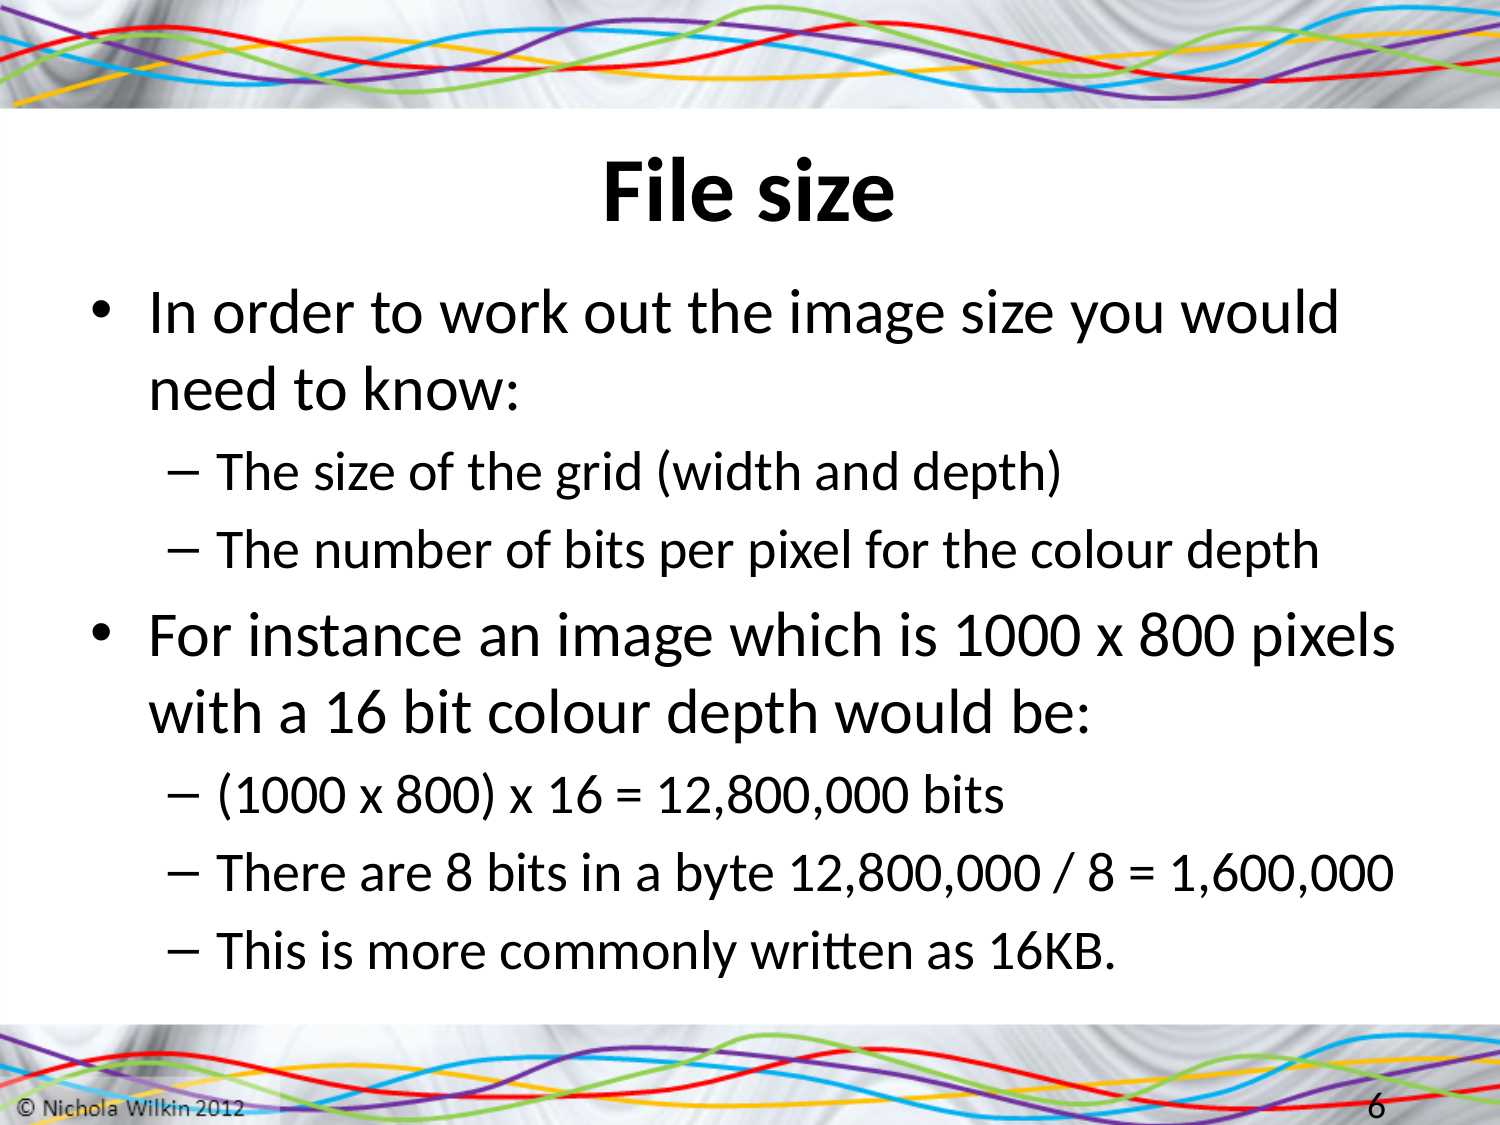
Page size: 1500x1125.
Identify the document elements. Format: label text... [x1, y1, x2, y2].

title File size [75, 113, 1425, 256]
list In order to work out the image size you would need to know: The size of the grid (width and depth) The number of bits per pixel for the colour depth For instance an image which is 1000 x 800 pixels with a 16 bit colour depth would be: (1000 x 800) x 16 = 12,800,000 bits There are 8 bits in a byte 12,800,000 / 8 = 1,600,000 This is more commonly written as 16KB. [75, 262, 1425, 1005]
slide_number 6 [1352, 1074, 1465, 1125]
picture [0, 0, 1500, 1125]
